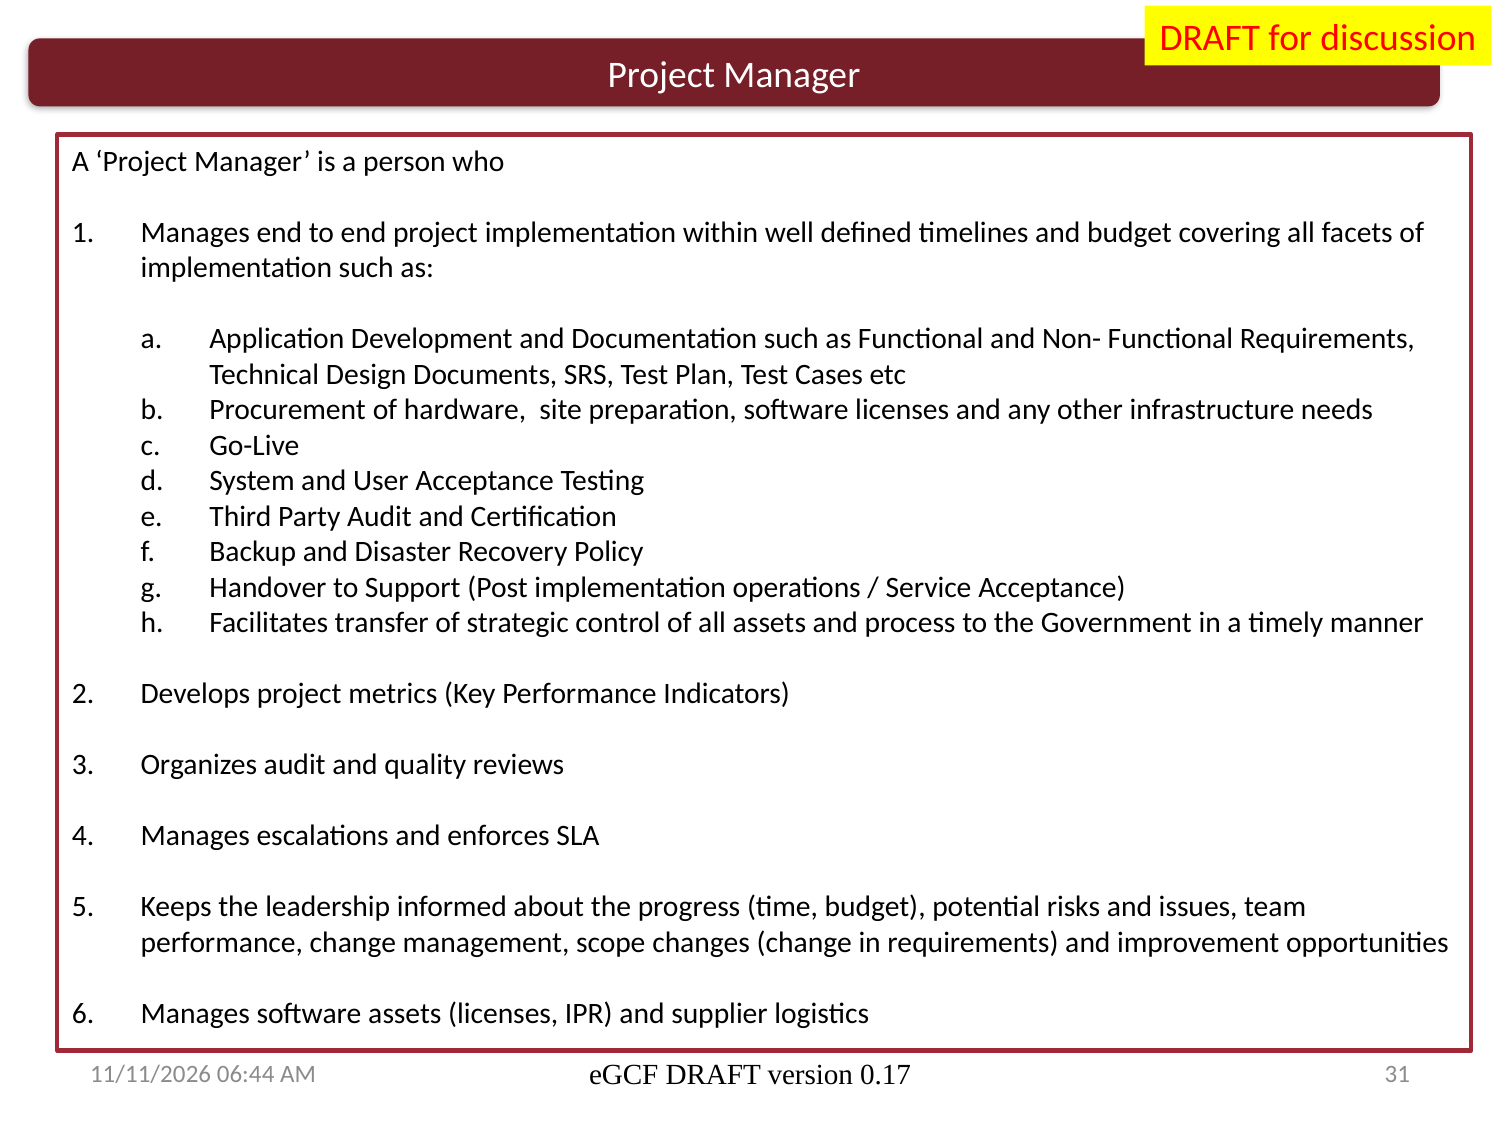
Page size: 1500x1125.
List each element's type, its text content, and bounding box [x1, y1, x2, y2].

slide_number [75, 1042, 425, 1103]
text_box DRAFT for discussion [1144, 5, 1492, 66]
footer eGCF DRAFT version 0.17 [512, 1042, 988, 1103]
slide_number 31 [1074, 1042, 1425, 1103]
text_box Project Manager [27, 37, 1441, 108]
text_box A ‘Project Manager’ is a person who Manages end to end project implementation within well defined timelines and budget covering all facets of implementation such as: Application Development and Documentation such as Functional and Non- Functional Requirements, Technical Design Documents, SRS, Test Plan, Test Cases etc Procurement of hardware, site preparation, software licenses and any other infrastructure needs Go-Live System and User Acceptance Testing Third Party Audit and Certification Backup and Disaster Recovery Policy Handover to Support (Post implementation operations / Service Acceptance) Facilitates transfer of strategic control of all assets and process to the Government in a timely manner Develops project metrics (Key Performance Indicators) Organizes audit and quality reviews Manages escalations and enforces SLA Keeps the leadership informed about the progress (time, budget), potential risks and issues, team performance, change management, scope changes (change in requirements) and improvement opportunities Manages software assets (licenses, IPR) and supplier logistics [55, 132, 1473, 1053]
